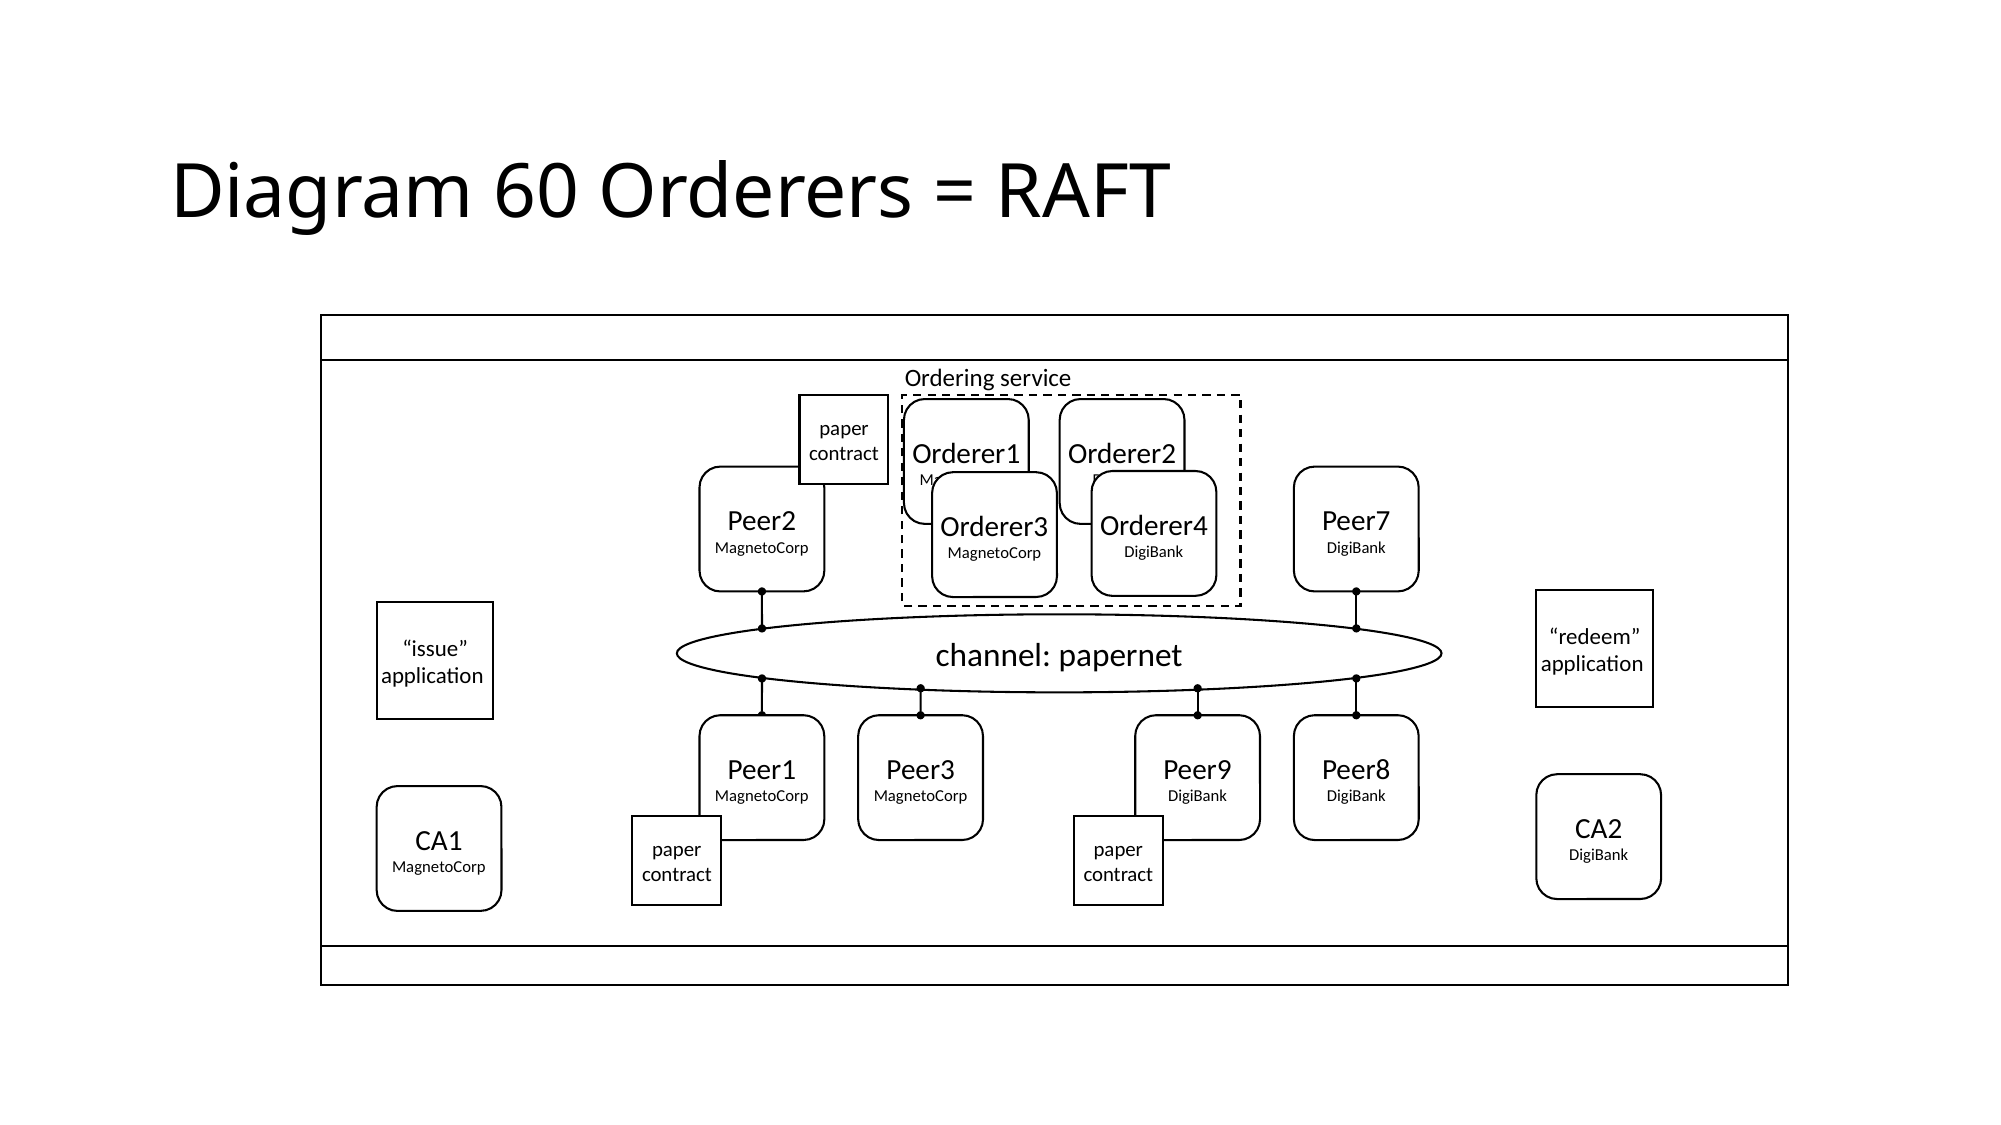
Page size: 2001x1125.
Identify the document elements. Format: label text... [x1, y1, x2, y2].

text_box [320, 315, 1788, 359]
text_box Peer7 DigiBank [1357, 466, 1419, 592]
text_box Peer1 MagnetoCorp [699, 715, 825, 841]
text_box Peer9 DigiBank [1135, 715, 1261, 841]
text_box Peer8 DigiBank [1293, 715, 1419, 841]
text_box [320, 359, 1788, 946]
text_box paper contract [799, 394, 889, 484]
text_box [320, 946, 1788, 986]
text_box CA1 MagnetoCorp [376, 786, 502, 911]
text_box paper contract [632, 815, 722, 905]
text_box CA2 DigiBank [1536, 774, 1662, 900]
text_box Diagram 60 Orderers = RAFT [162, 84, 1888, 303]
text_box Peer3 MagnetoCorp [858, 715, 984, 841]
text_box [896, 353, 1357, 629]
text_box channel: papernet [676, 618, 1442, 693]
text_box paper contract [1073, 815, 1163, 905]
text_box “redeem” application [1536, 590, 1654, 708]
text_box “issue” application [376, 602, 494, 719]
text_box Peer2 MagnetoCorp [699, 466, 825, 592]
